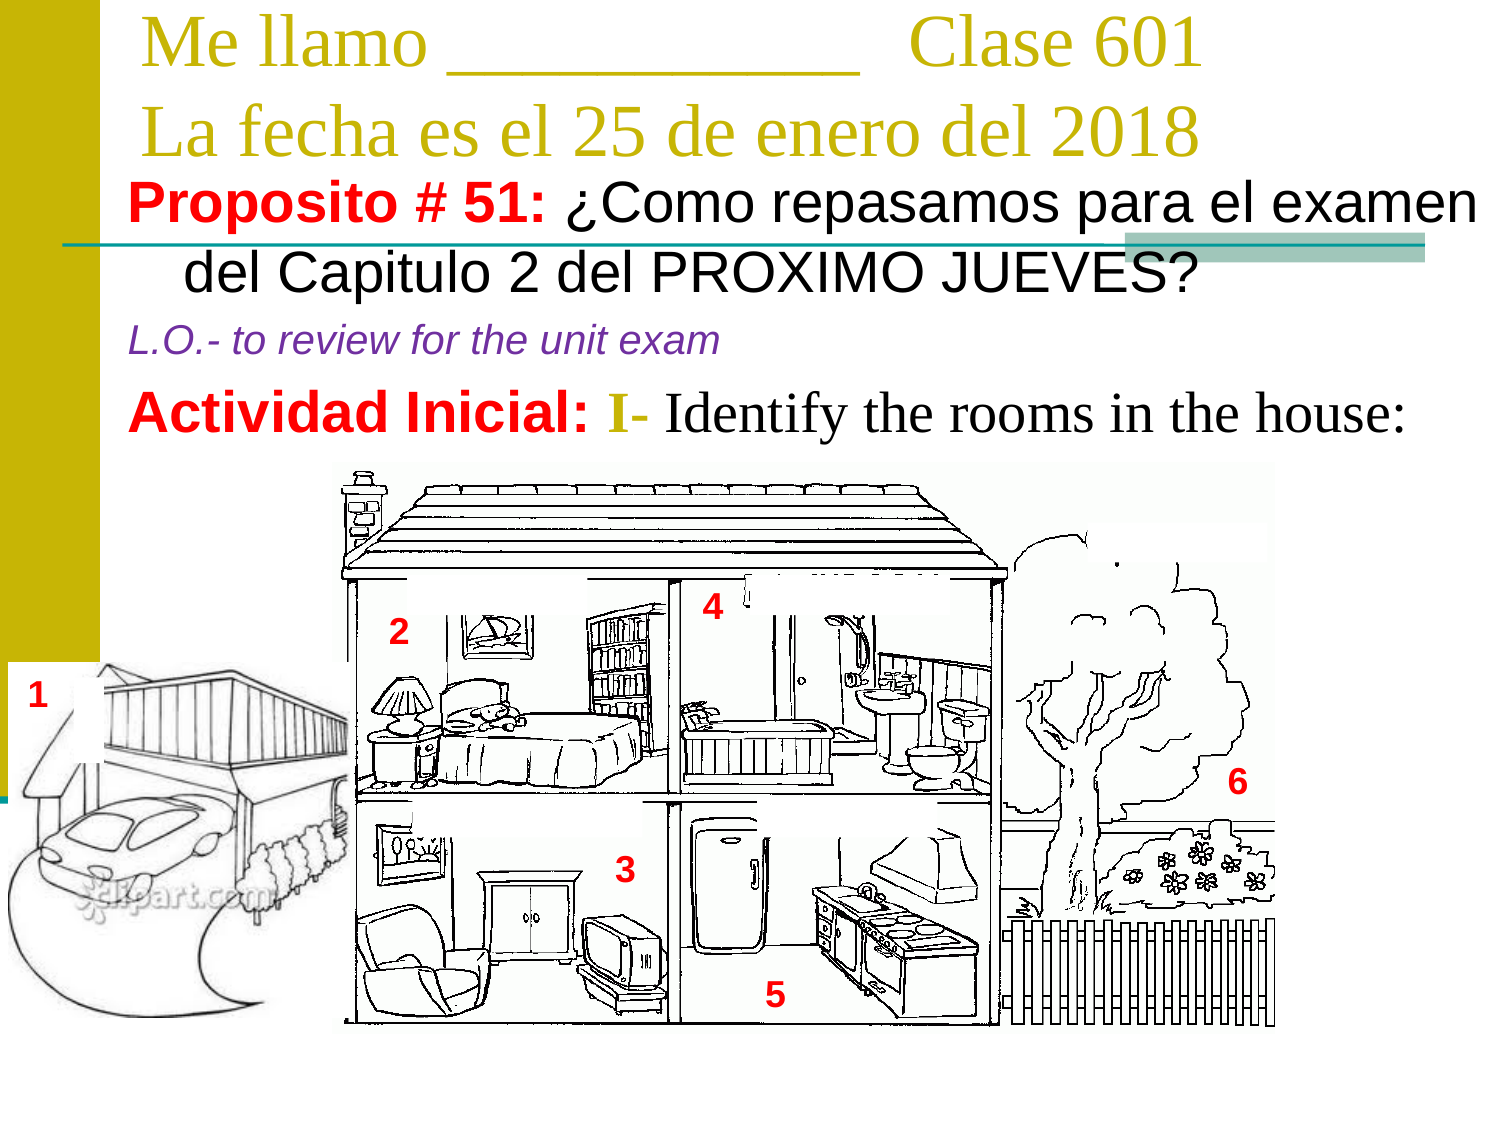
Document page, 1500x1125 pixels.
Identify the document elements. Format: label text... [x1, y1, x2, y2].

picture [8, 462, 1276, 1035]
title Me llamo ___________ Clase 601 La fecha es el 25 de enero del 2018 [125, 0, 1450, 156]
list Proposito # 51: ¿Como repasamos para el examen del Capitulo 2 del PROXIMO JUEVES? L.O.- to review for the unit exam Actividad Inicial: I- Identify the rooms in the house: [112, 156, 1500, 900]
